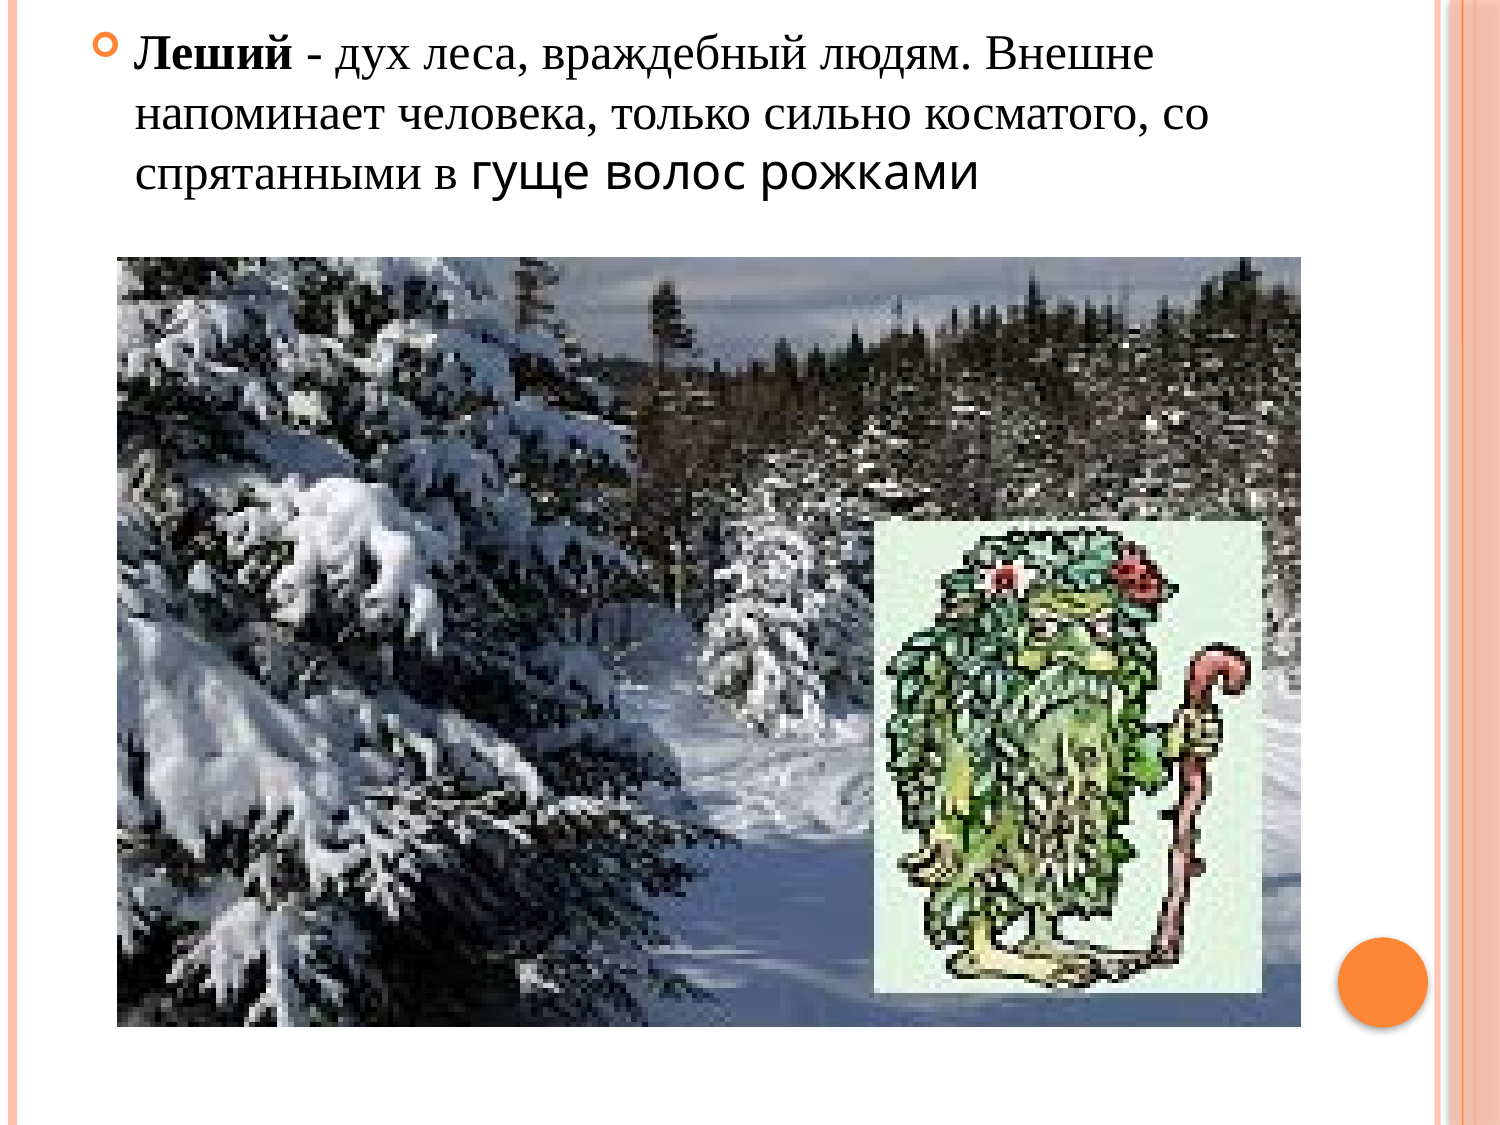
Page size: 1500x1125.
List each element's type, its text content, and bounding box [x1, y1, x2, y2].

list Леший - дух леса, враждебный людям. Внешне напоминает человека, только сильно косматого, со спрятанными в гуще волос рожками [75, 11, 1300, 1062]
picture [116, 257, 1302, 1032]
